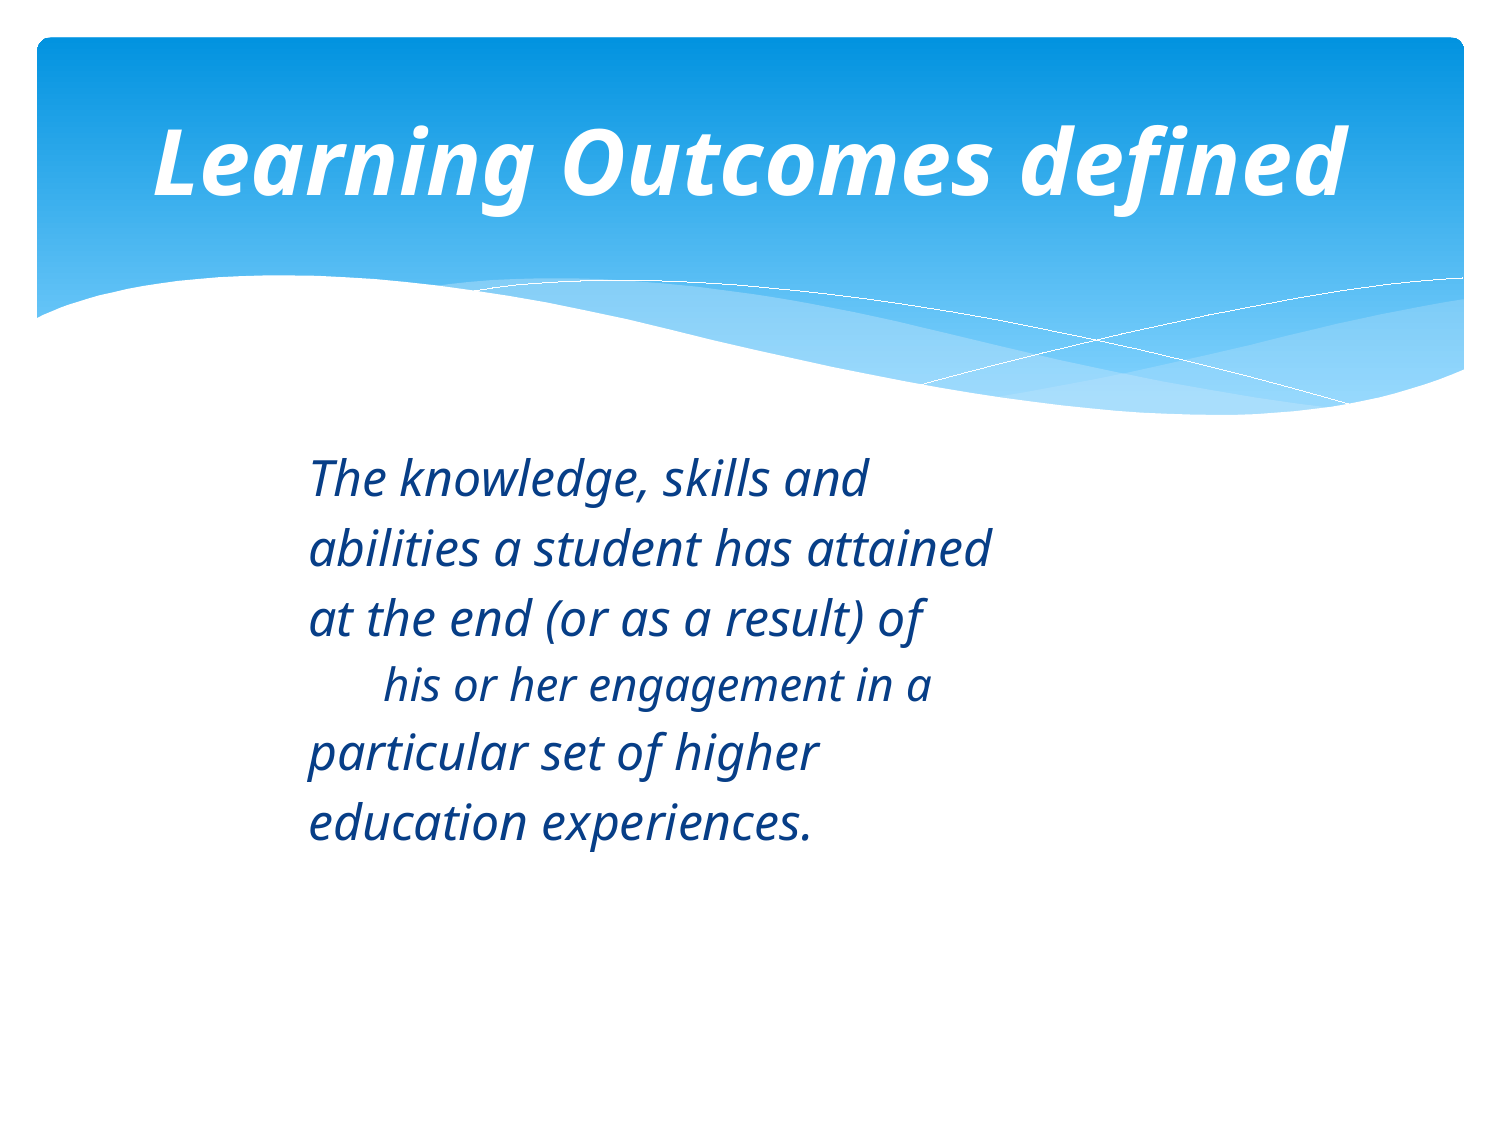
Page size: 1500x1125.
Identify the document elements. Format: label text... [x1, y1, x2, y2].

list The knowledge, skills and abilities a student has attained at the end (or as a result) of his or her engagement in a particular set of higher education experiences. [143, 438, 1359, 1005]
title Learning Outcomes defined [75, 55, 1425, 261]
